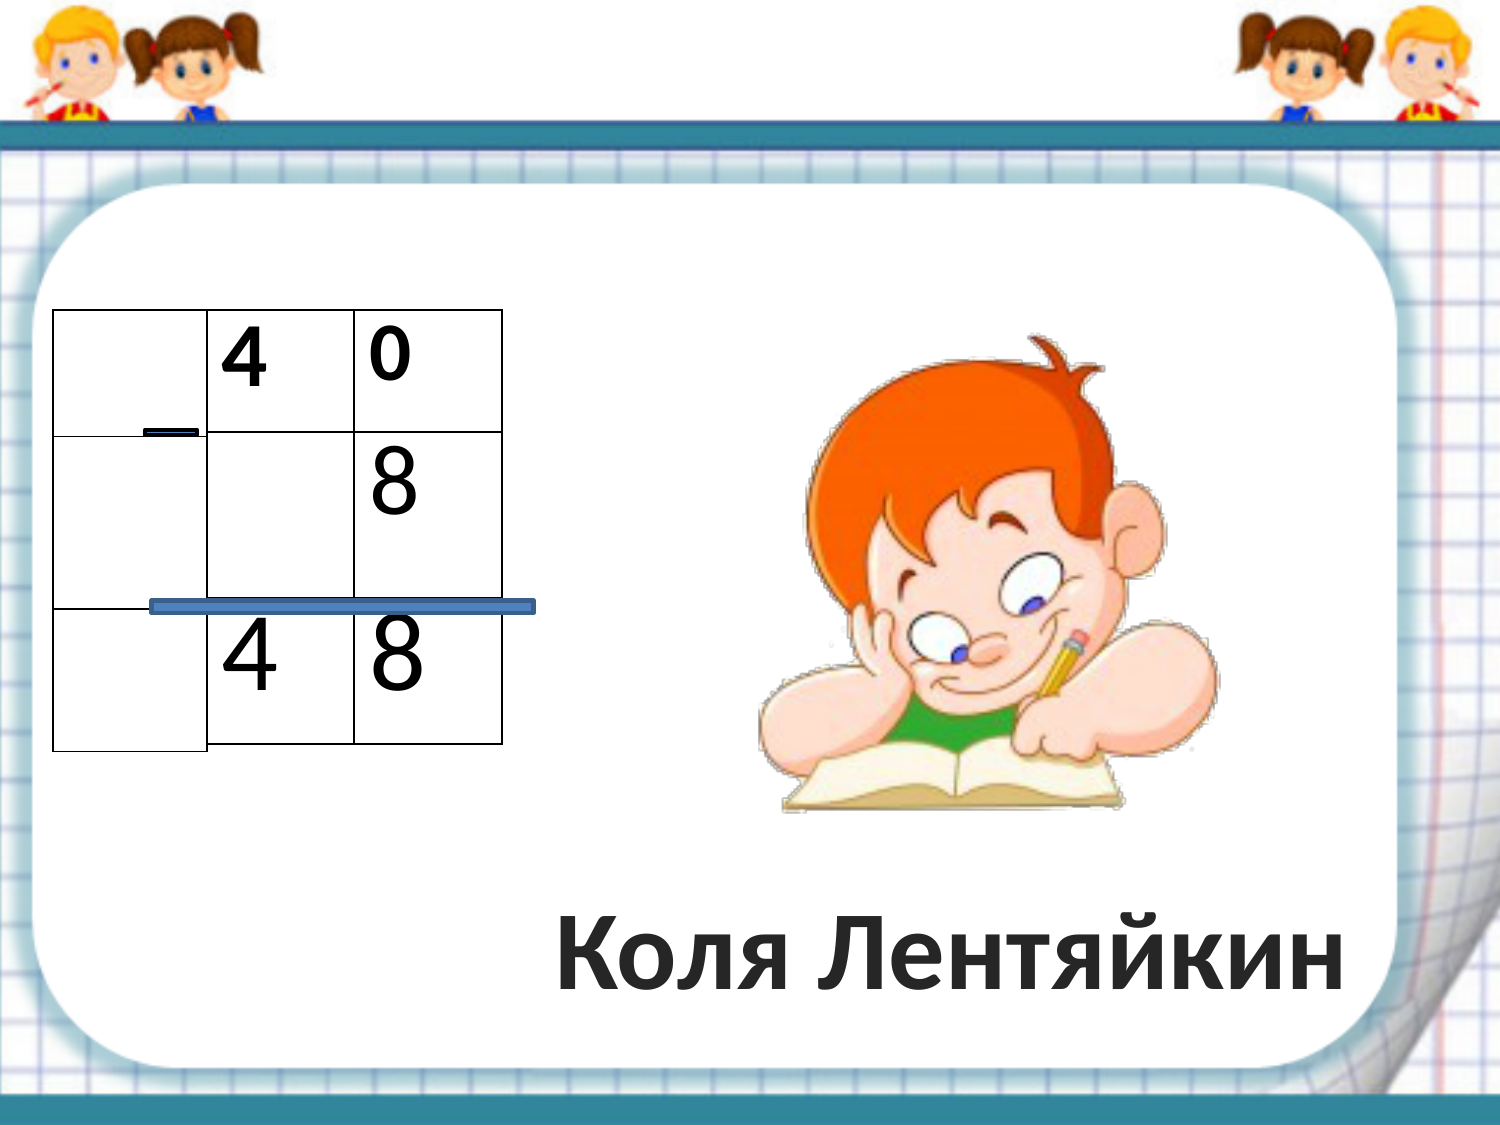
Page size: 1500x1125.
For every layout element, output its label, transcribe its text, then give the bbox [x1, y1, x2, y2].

table_cell 8 [355, 433, 501, 597]
table_header 0 [355, 311, 501, 431]
table_cell 4 [208, 615, 353, 743]
text_box [0, 0, 1500, 75]
table_cell [54, 437, 206, 608]
table_header [54, 311, 206, 436]
table_header 4 [208, 311, 353, 431]
table_cell [208, 433, 353, 597]
picture [0, 75, 1500, 1125]
text_box Коля Лентяйкин [540, 869, 1364, 1020]
table_cell 8 [355, 615, 501, 743]
table_cell [54, 610, 206, 751]
text_box [143, 428, 199, 437]
text_box [149, 598, 536, 615]
